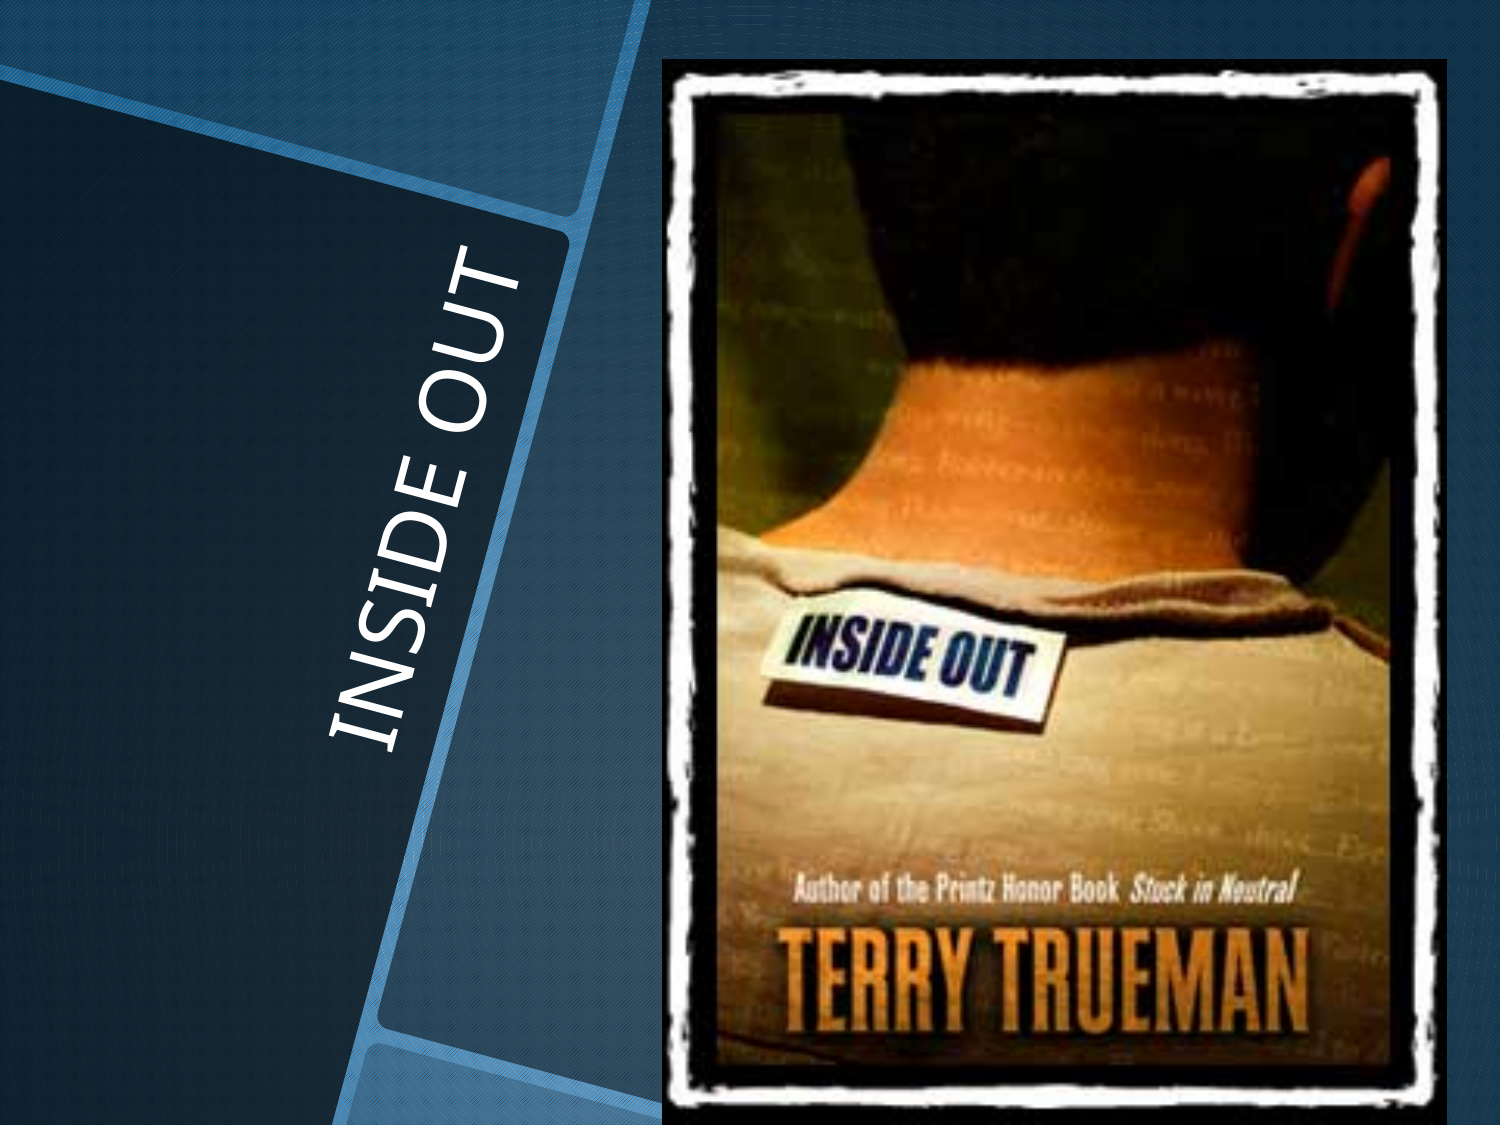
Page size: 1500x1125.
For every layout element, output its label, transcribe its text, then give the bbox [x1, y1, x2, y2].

picture [661, 59, 1448, 1125]
title INSIDE OUT [69, 181, 554, 1056]
